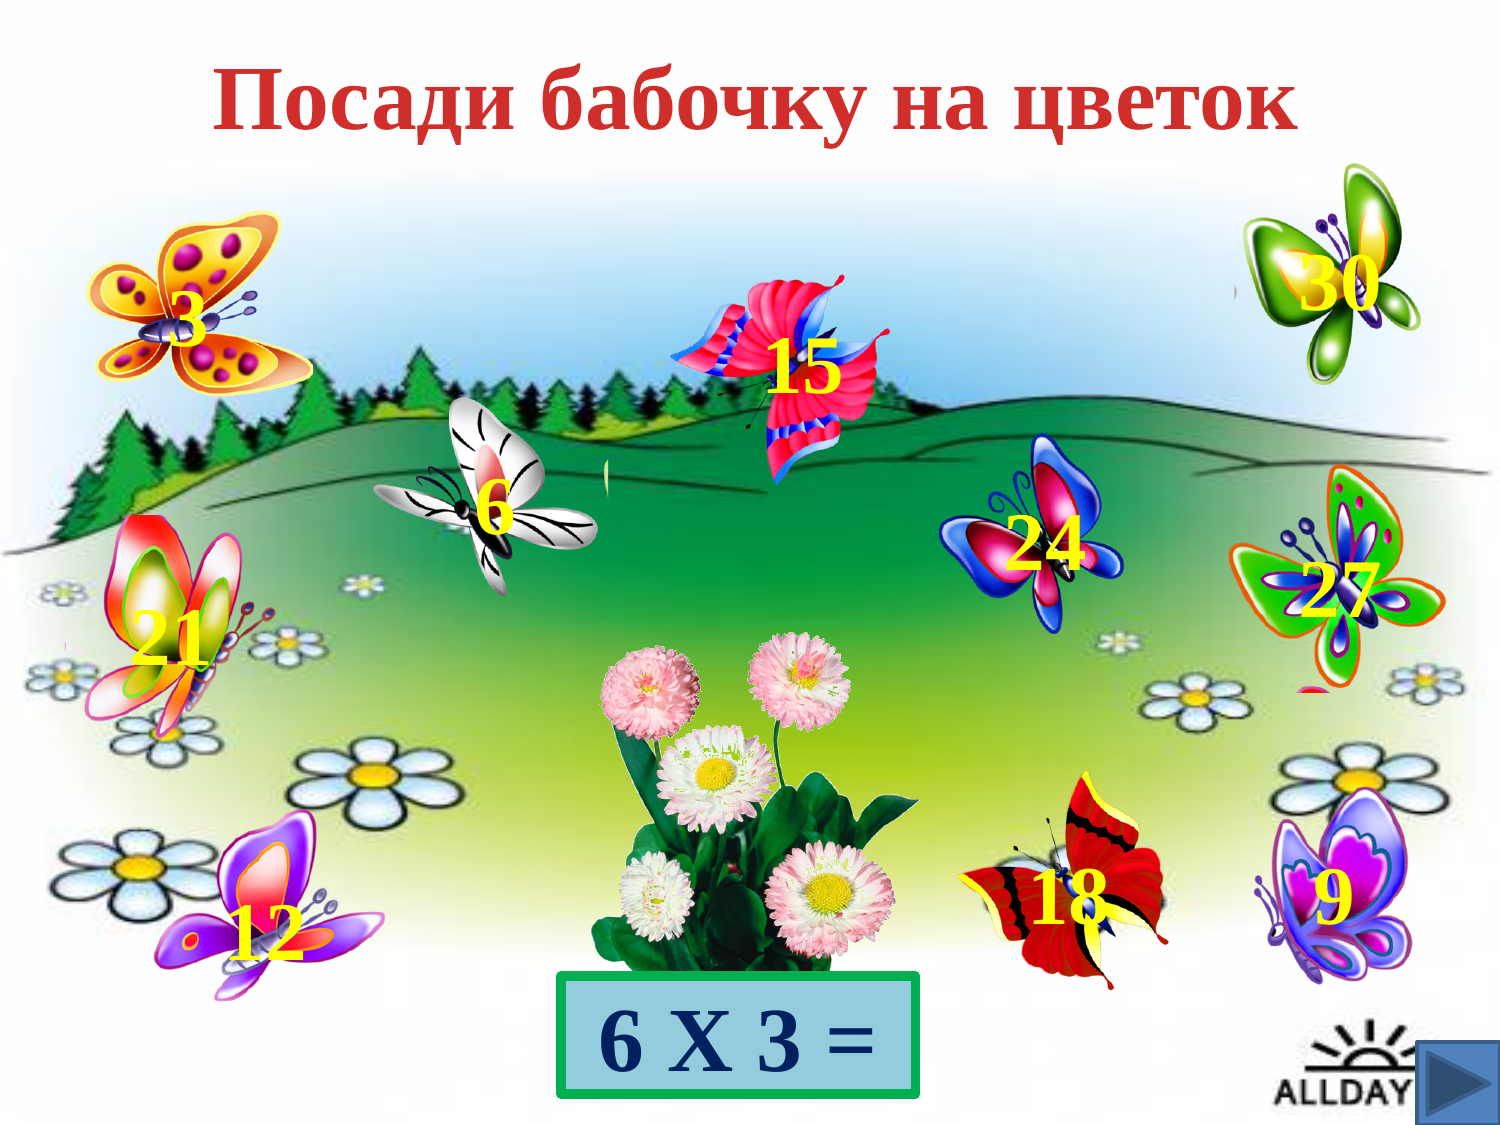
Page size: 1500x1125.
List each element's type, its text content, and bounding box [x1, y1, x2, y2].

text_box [64, 514, 291, 741]
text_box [950, 762, 1188, 1000]
text_box 6 Х 3 = [559, 974, 917, 1096]
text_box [371, 396, 609, 610]
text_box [666, 255, 916, 500]
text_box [147, 774, 396, 1013]
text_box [1233, 160, 1460, 386]
text_box [1415, 1040, 1500, 1125]
text_box Посади бабочку на цветок [194, 30, 1317, 156]
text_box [1233, 774, 1448, 1000]
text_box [1222, 455, 1460, 693]
picture [0, 0, 1500, 1125]
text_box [76, 207, 314, 410]
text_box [938, 420, 1152, 634]
